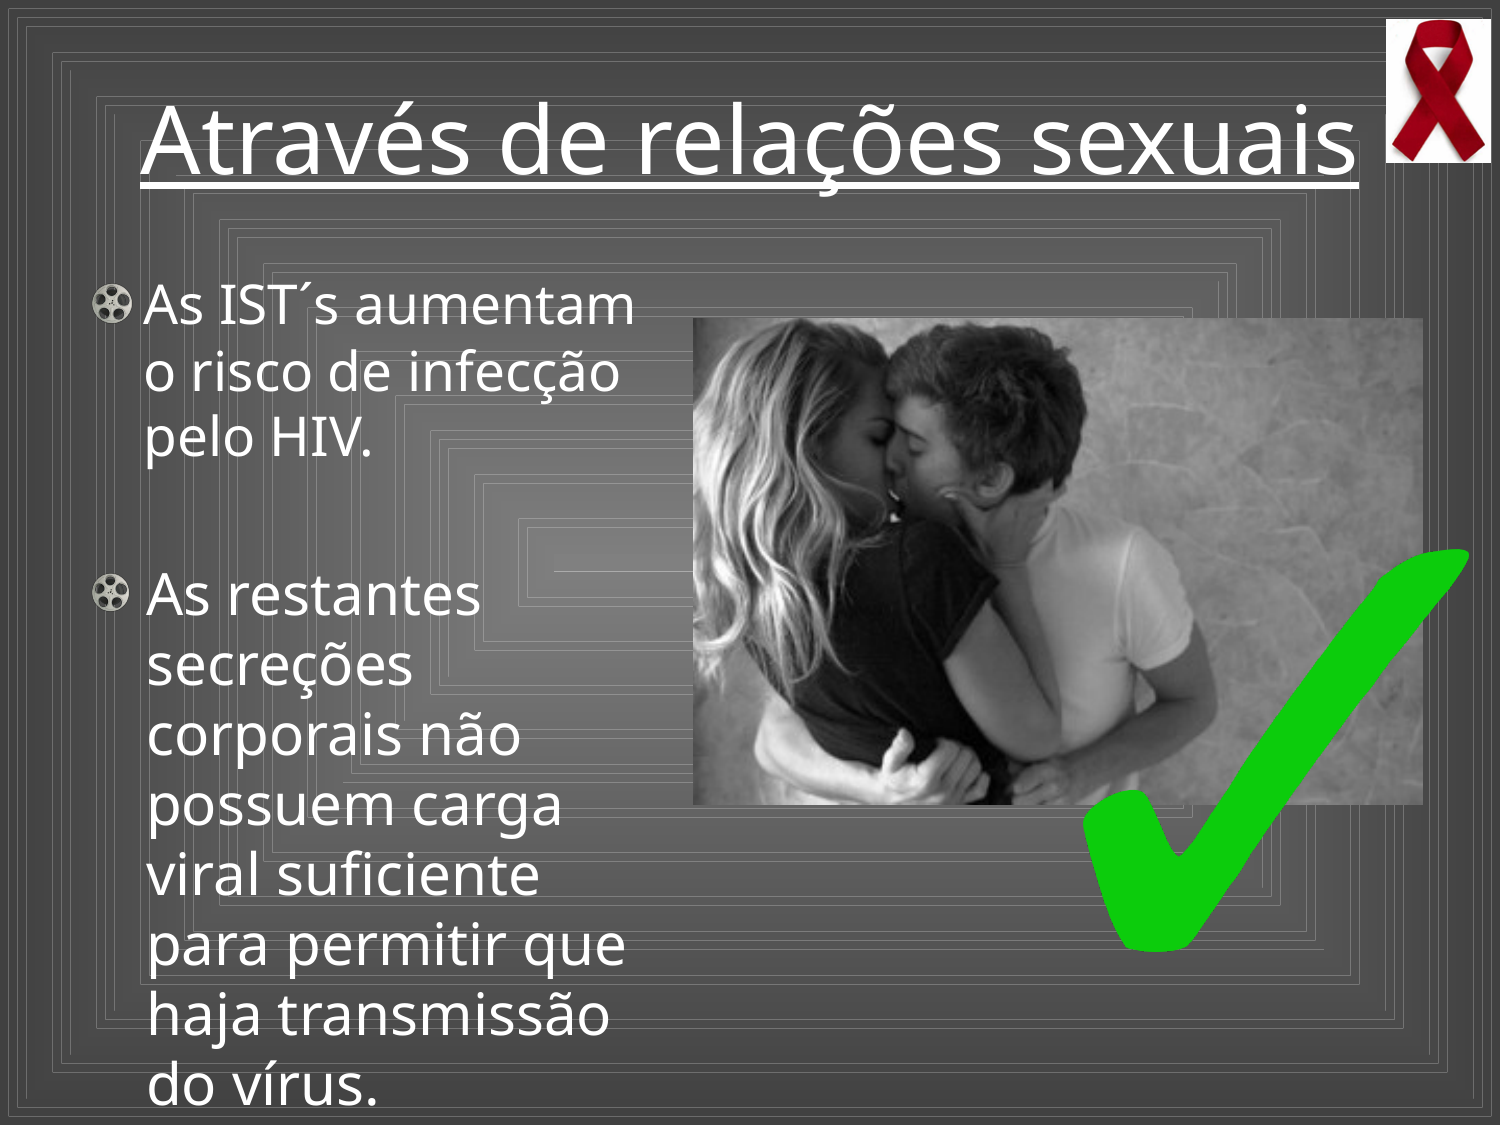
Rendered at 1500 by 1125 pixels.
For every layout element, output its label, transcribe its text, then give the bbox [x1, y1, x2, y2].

text_box As restantes secreções corporais não possuem carga viral suficiente para permitir que haja transmissão do vírus. [75, 549, 694, 874]
picture [693, 318, 1469, 952]
picture [1386, 19, 1491, 163]
title Através de relações sexuais [112, 19, 1388, 255]
picture [90, 571, 131, 613]
list As IST´s aumentam o risco de infecção pelo HIV. [75, 262, 694, 480]
picture [90, 281, 134, 325]
